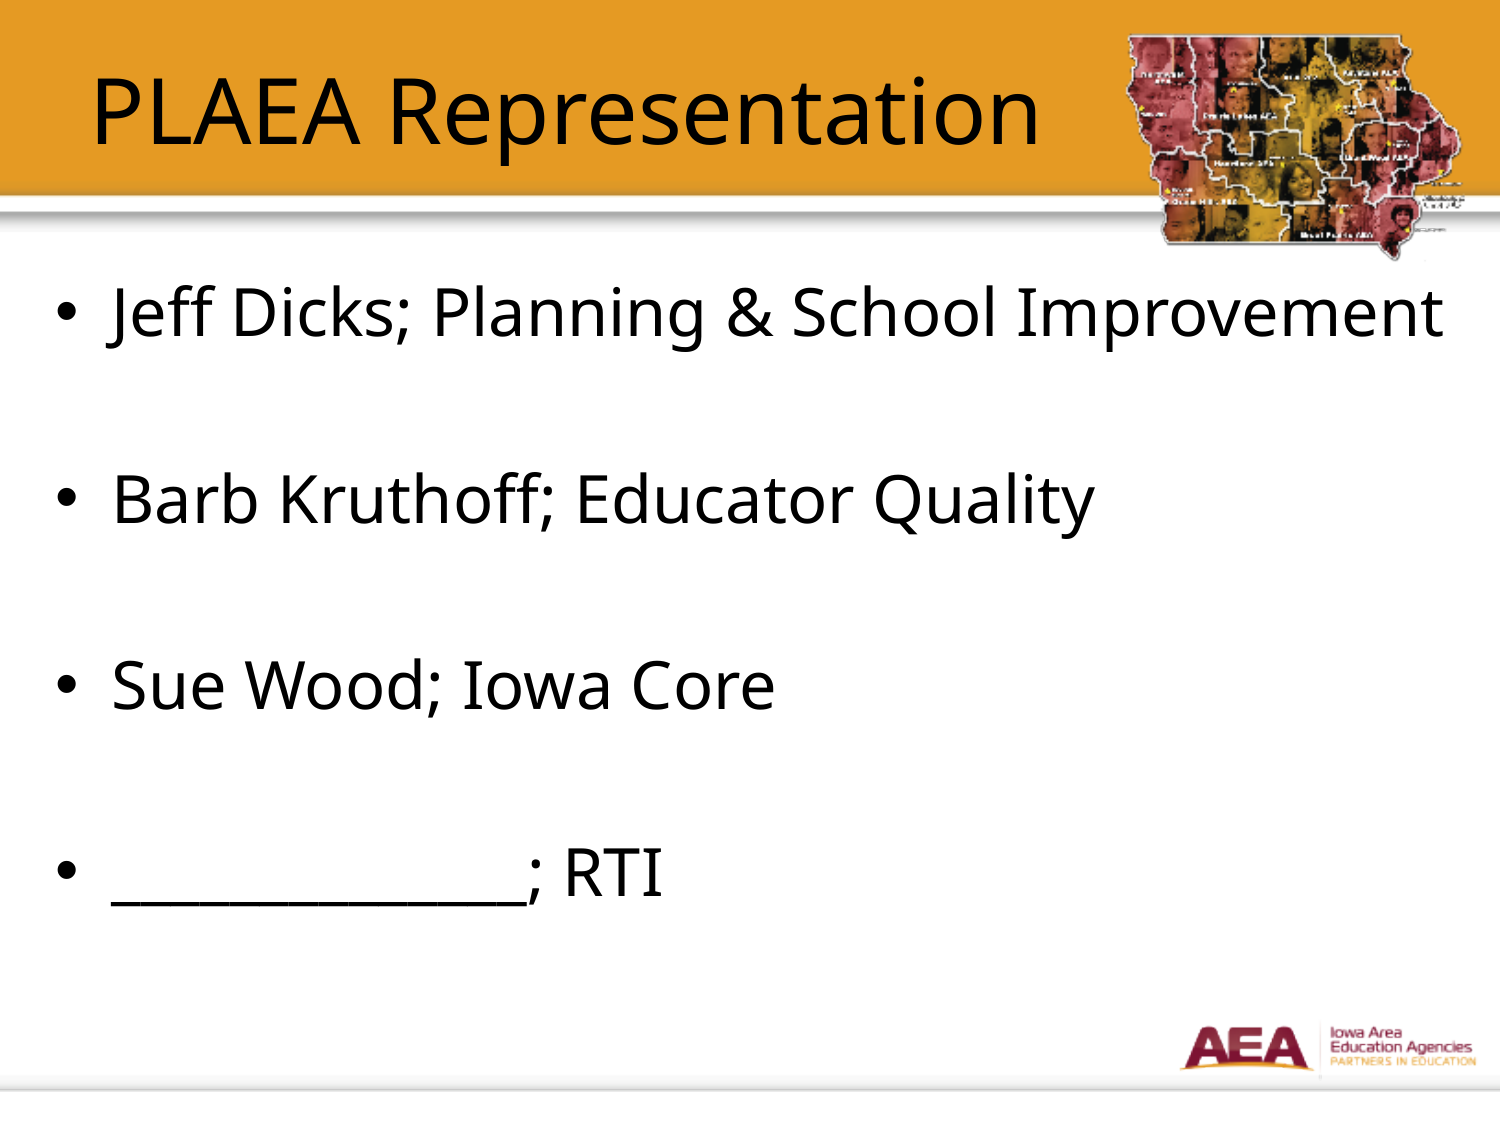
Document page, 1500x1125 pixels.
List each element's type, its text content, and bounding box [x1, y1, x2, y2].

picture [0, 0, 1500, 1125]
list Jeff Dicks; Planning & School Improvement Barb Kruthoff; Educator Quality Sue Wood; Iowa Core ______________; RTI [40, 262, 1462, 1005]
title PLAEA Representation [75, 45, 1425, 233]
